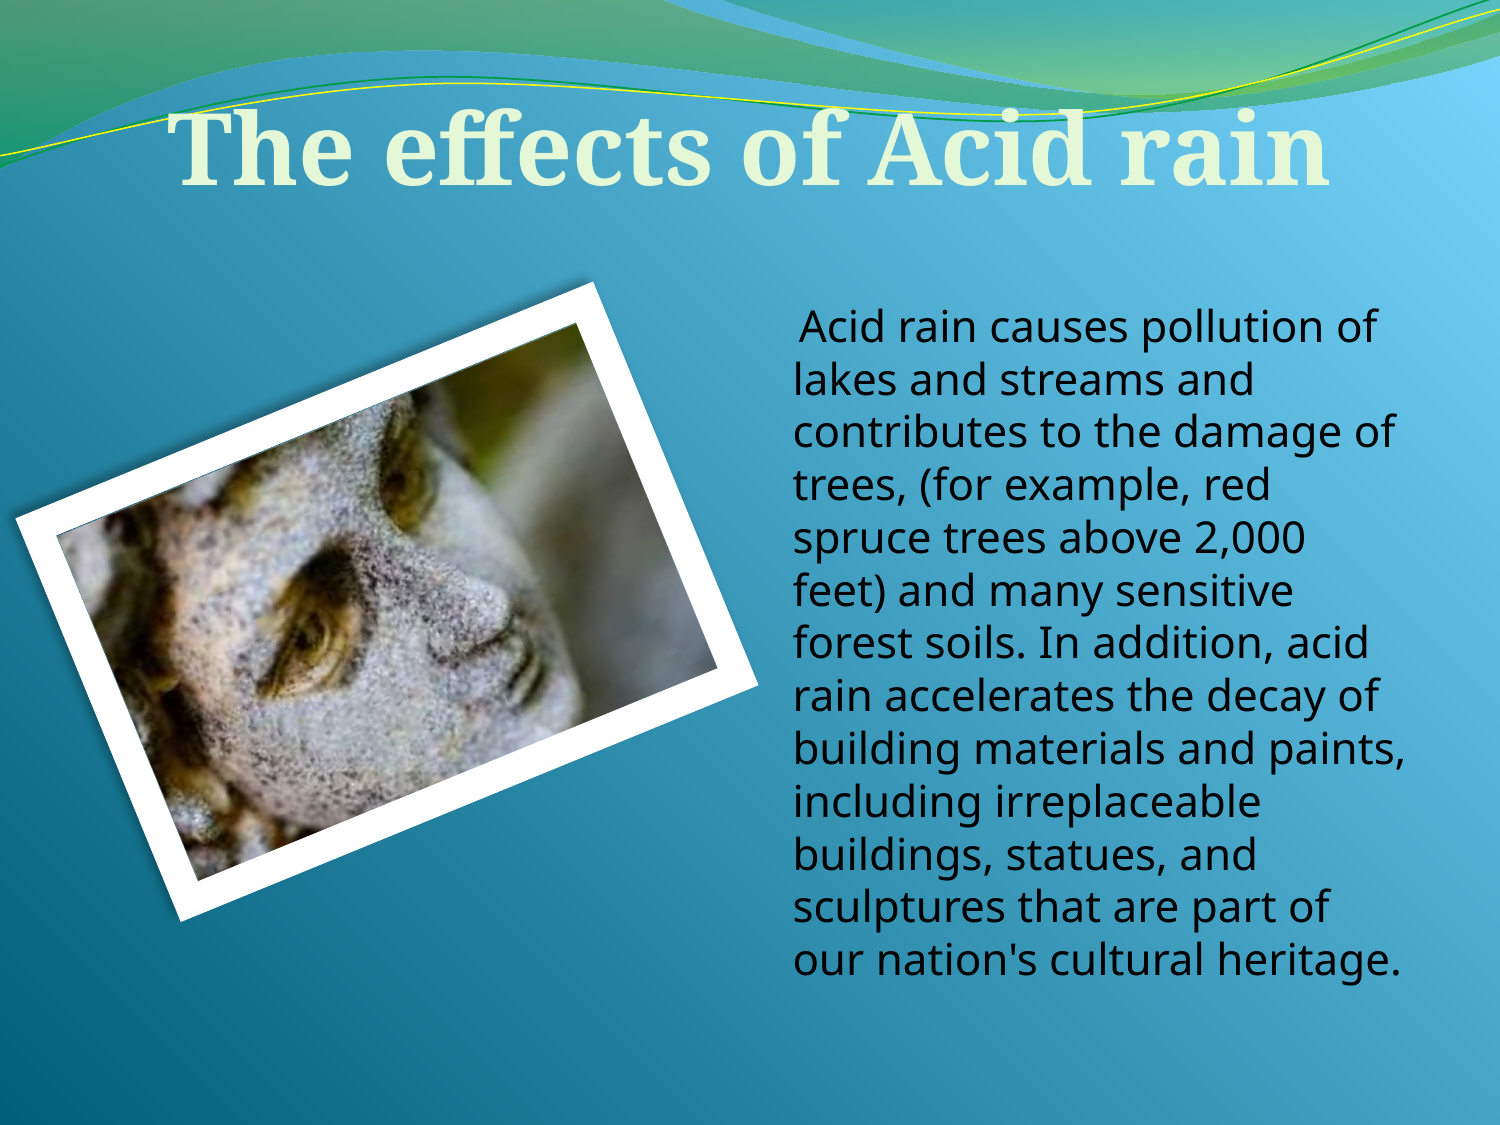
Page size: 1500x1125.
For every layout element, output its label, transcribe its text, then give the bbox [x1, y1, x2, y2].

picture [167, 800, 393, 880]
picture [105, 324, 669, 789]
picture [672, 561, 717, 686]
picture [58, 520, 100, 637]
text_box The effects of Acid rain [123, 78, 1376, 214]
list Acid rain causes pollution of lakes and streams and contributes to the damage of trees, (for example, red spruce trees above 2,000 feet) and many sensitive forest soils. In addition, acid rain accelerates the decay of building materials and paints, including irreplaceable buildings, statues, and sculptures that are part of our nation's cultural heritage. [738, 290, 1424, 1011]
